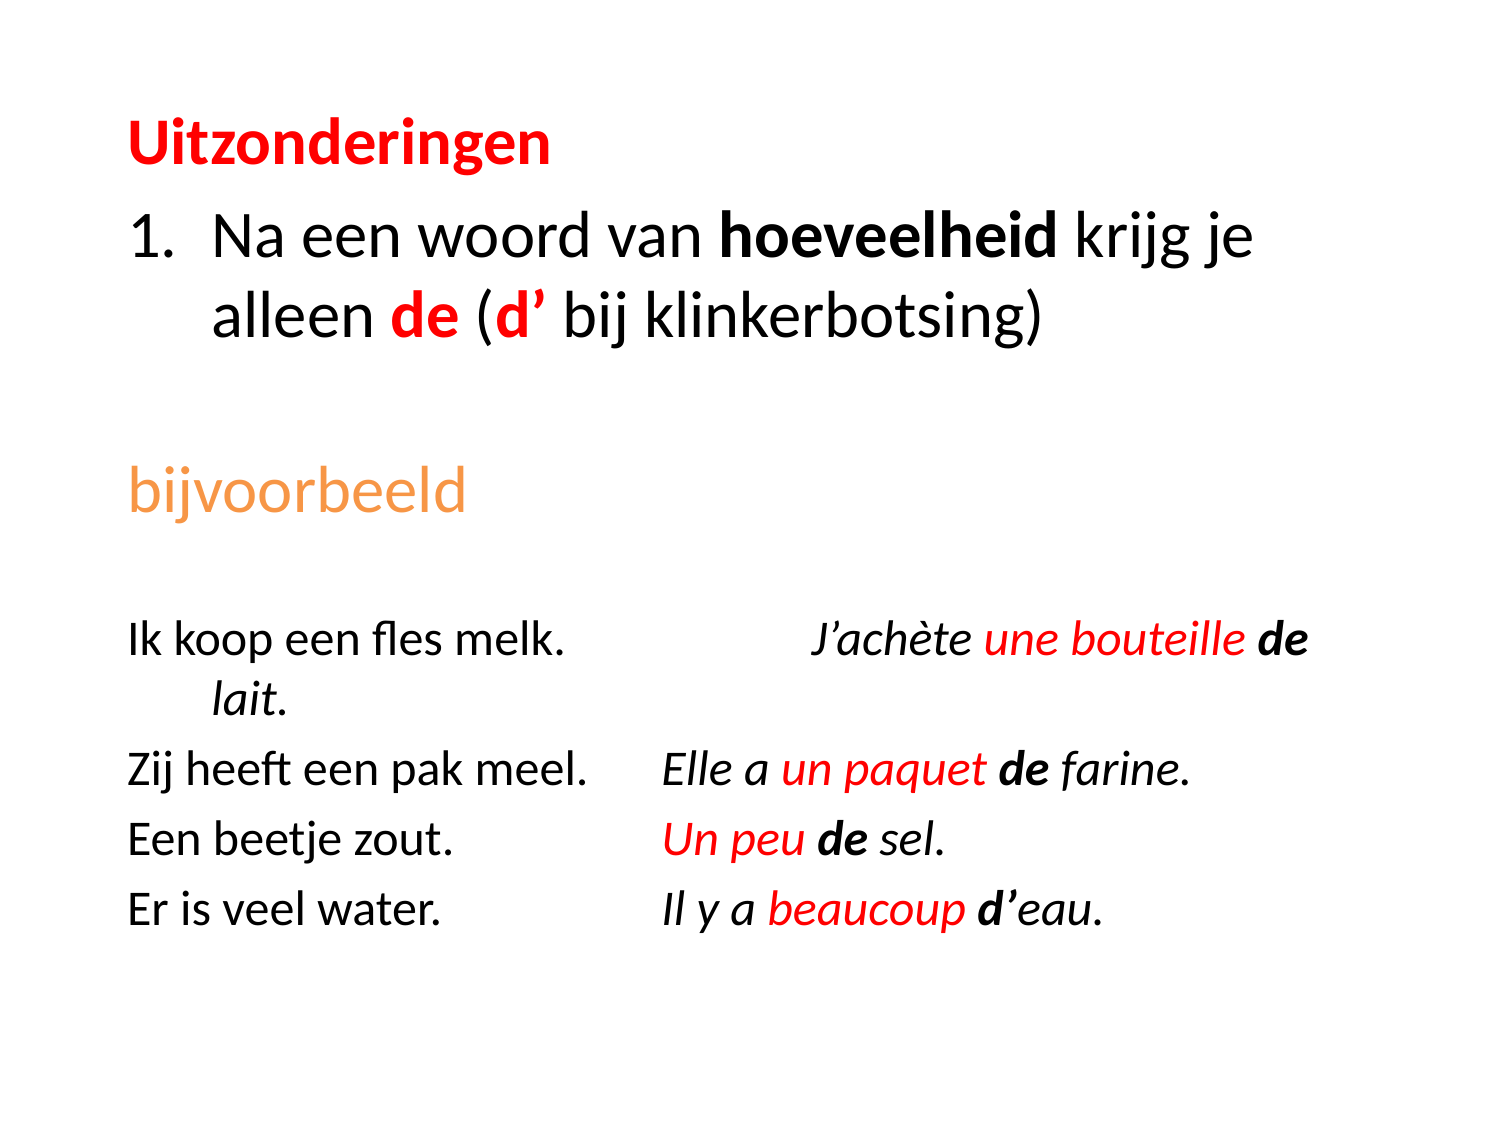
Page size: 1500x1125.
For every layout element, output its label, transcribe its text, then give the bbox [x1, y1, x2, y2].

text_box Uitzonderingen Na een woord van hoeveelheid krijg je alleen de (d’ bij klinkerbotsing) bijvoorbeeld Ik koop een fles melk. J’achète une bouteille de lait. Zij heeft een pak meel. Elle a un paquet de farine. Een beetje zout. Un peu de sel. Er is veel water. Il y a beaucoup d’eau. [112, 89, 1388, 1024]
